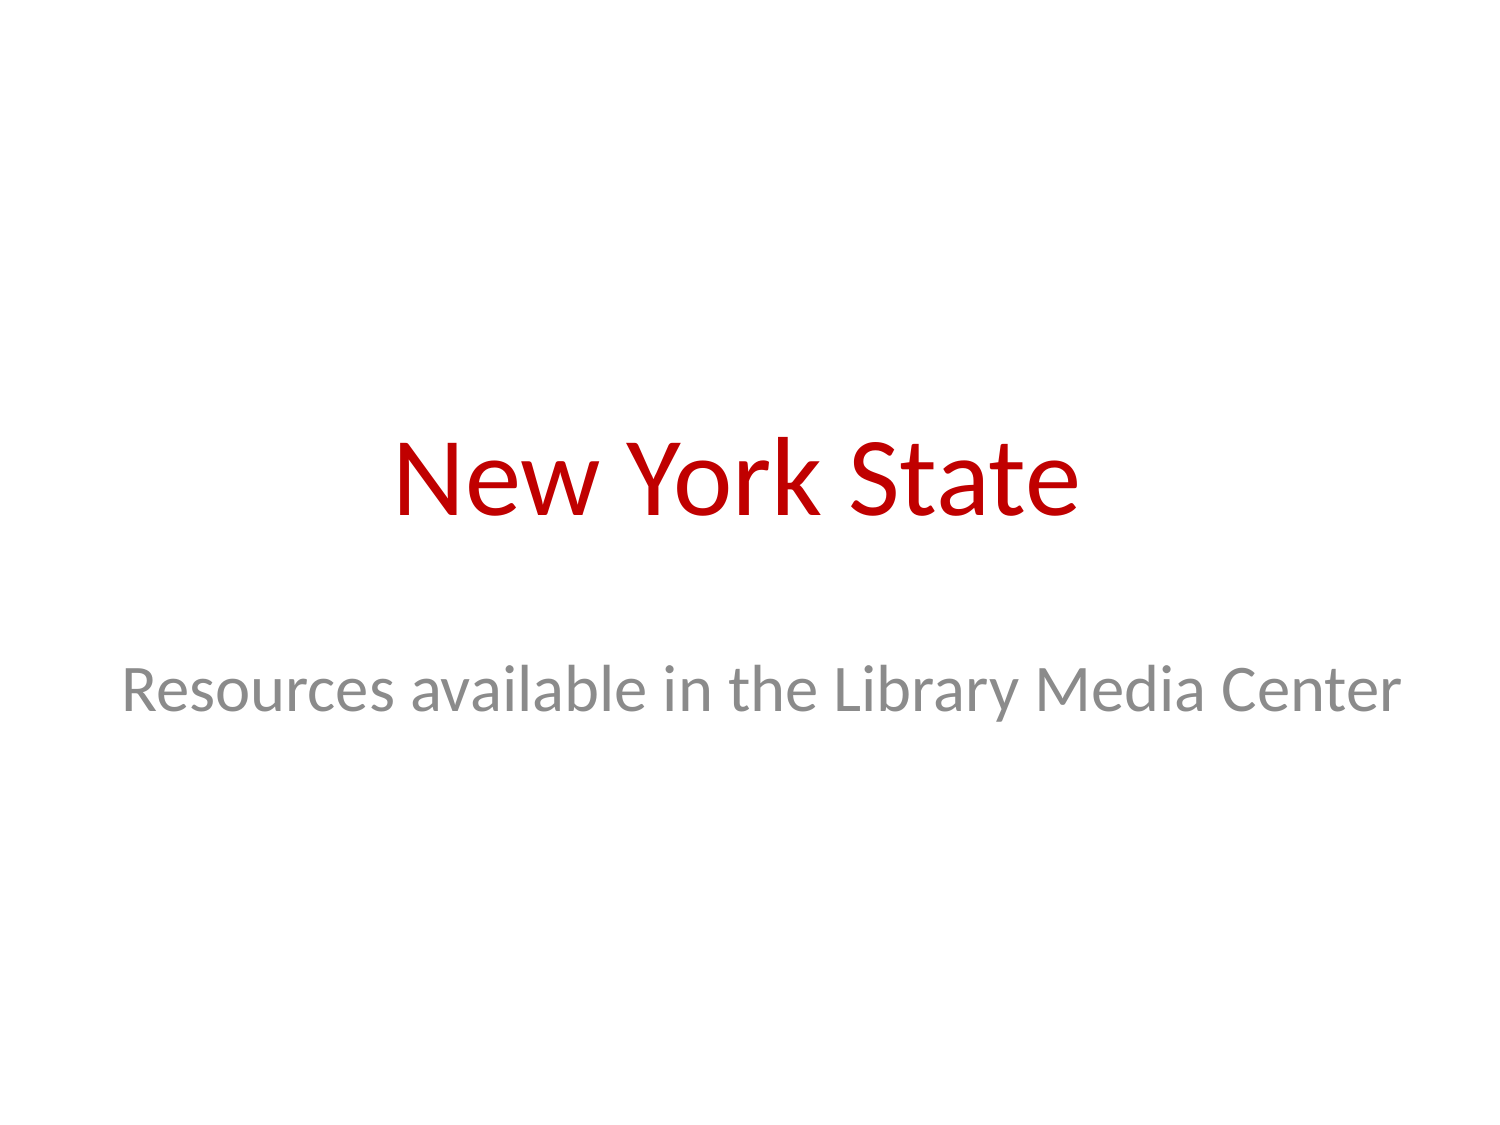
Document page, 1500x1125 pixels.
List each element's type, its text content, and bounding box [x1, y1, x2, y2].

title New York State [112, 349, 1388, 591]
subtitle Resources available in the Library Media Center [75, 637, 1450, 925]
